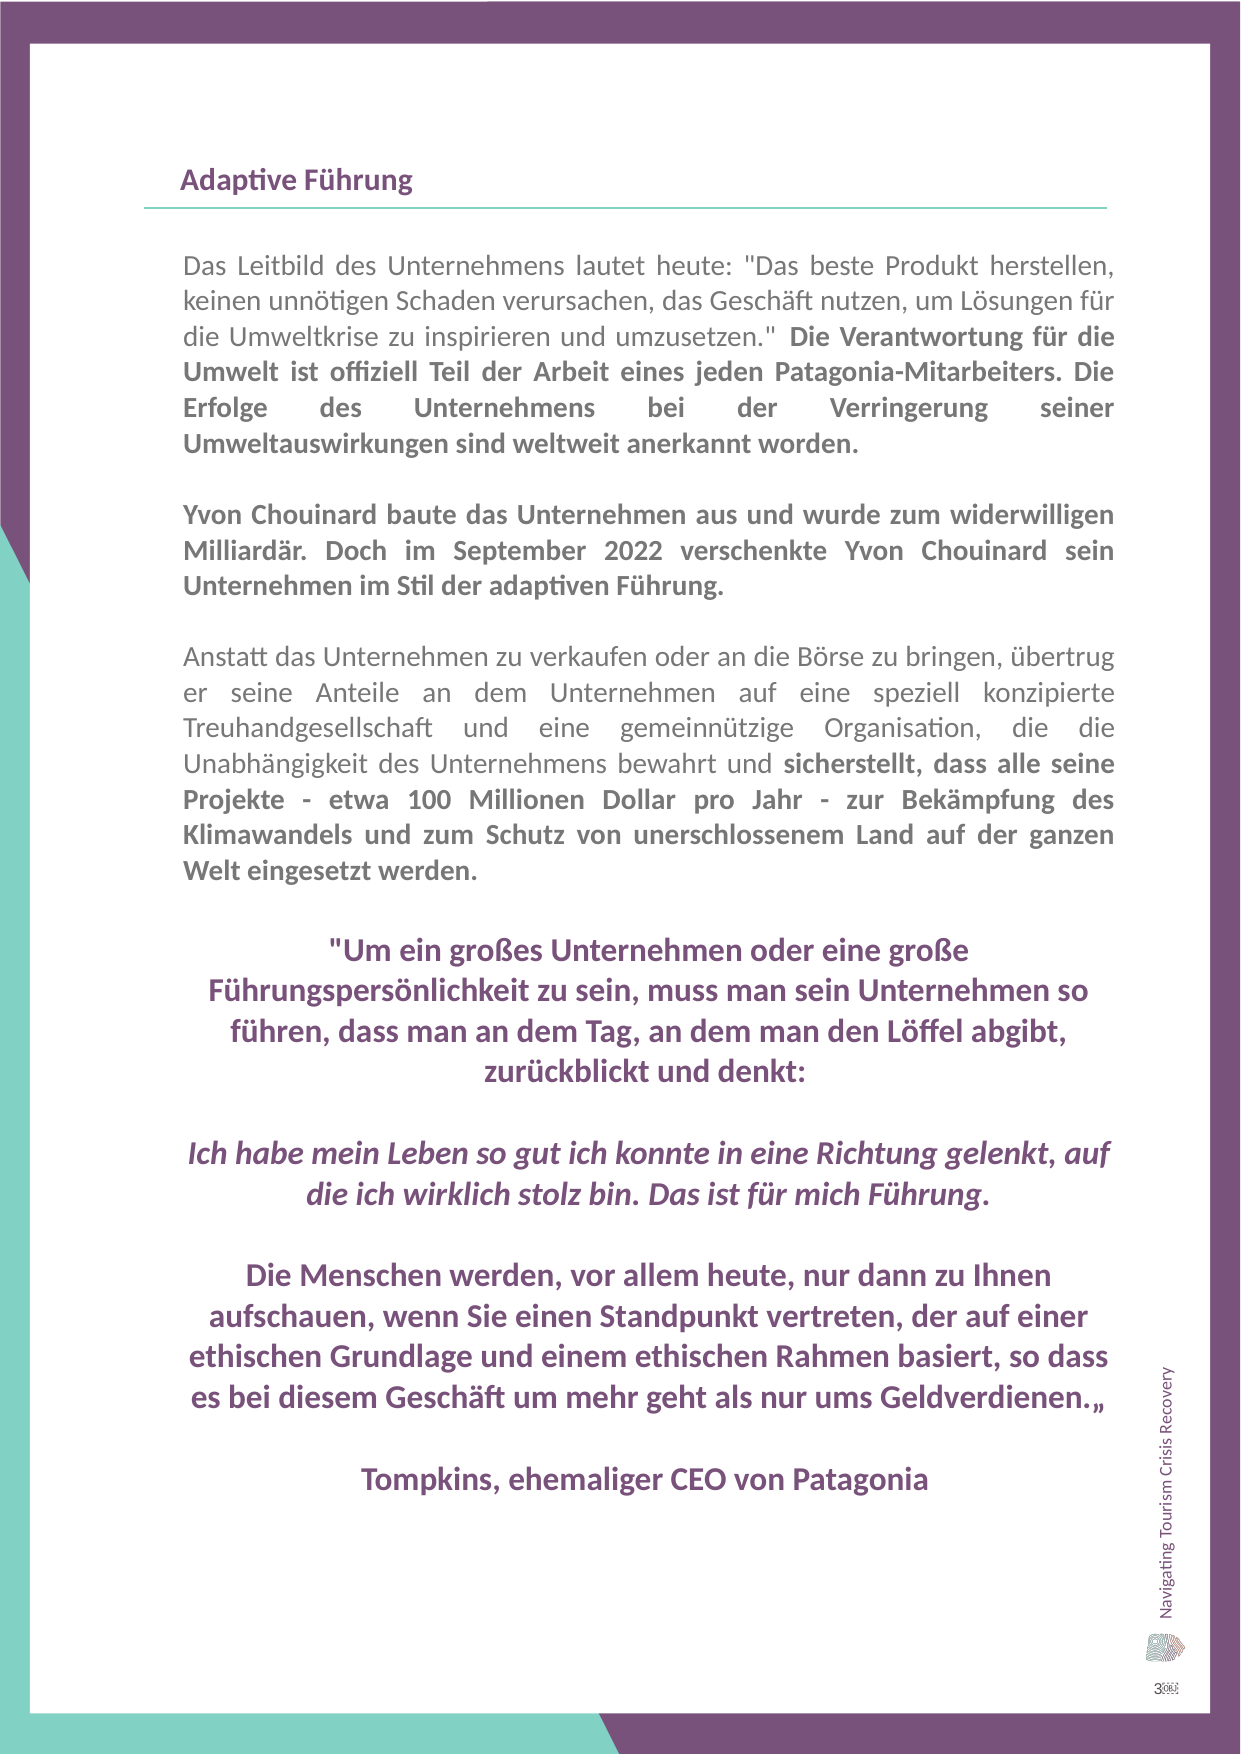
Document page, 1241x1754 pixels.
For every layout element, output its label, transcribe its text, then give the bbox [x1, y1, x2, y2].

list Adaptive Führung [165, 147, 1128, 209]
list Das Leitbild des Unternehmens lautet heute: "Das beste Produkt herstellen, keinen unnötigen Schaden verursachen, das Geschäft nutzen, um Lösungen für die Umweltkrise zu inspirieren und umzusetzen." Die Verantwortung für die Umwelt ist offiziell Teil der Arbeit eines jeden Patagonia-Mitarbeiters. Die Erfolge des Unternehmens bei der Verringerung seiner Umweltauswirkungen sind weltweit anerkannt worden. Yvon Chouinard baute das Unternehmen aus und wurde zum widerwilligen Milliardär. Doch im September 2022 verschenkte Yvon Chouinard sein Unternehmen im Stil der adaptiven Führung. Anstatt das Unternehmen zu verkaufen oder an die Börse zu bringen, übertrug er seine Anteile an dem Unternehmen auf eine speziell konzipierte Treuhandgesellschaft und eine gemeinnützige Organisation, die die Unabhängigkeit des Unternehmens bewahrt und sicherstellt, dass alle seine Projekte - etwa 100 Millionen Dollar pro Jahr - zur Bekämpfung des Klimawandels und zum Schutz von unerschlossenem Land auf der ganzen Welt eingesetzt werden. "Um ein großes Unternehmen oder eine große Führungspersönlichkeit zu sein, muss man sein Unternehmen so führen, dass man an dem Tag, an dem man den Löffel abgibt, zurückblickt und denkt: Ich habe mein Leben so gut ich konnte in eine Richtung gelenkt, auf die ich wirklich stolz bin. Das ist für mich Führung. Die Menschen werden, vor allem heute, nur dann zu Ihnen aufschauen, wenn Sie einen Standpunkt vertreten, der auf einer ethischen Grundlage und einem ethischen Rahmen basiert, so dass es bei diesem Geschäft um mehr geht als nur ums Geldverdienen.„ Tompkins, ehemaliger CEO von Patagonia [168, 237, 1131, 1645]
picture [1142, 1631, 1189, 1667]
